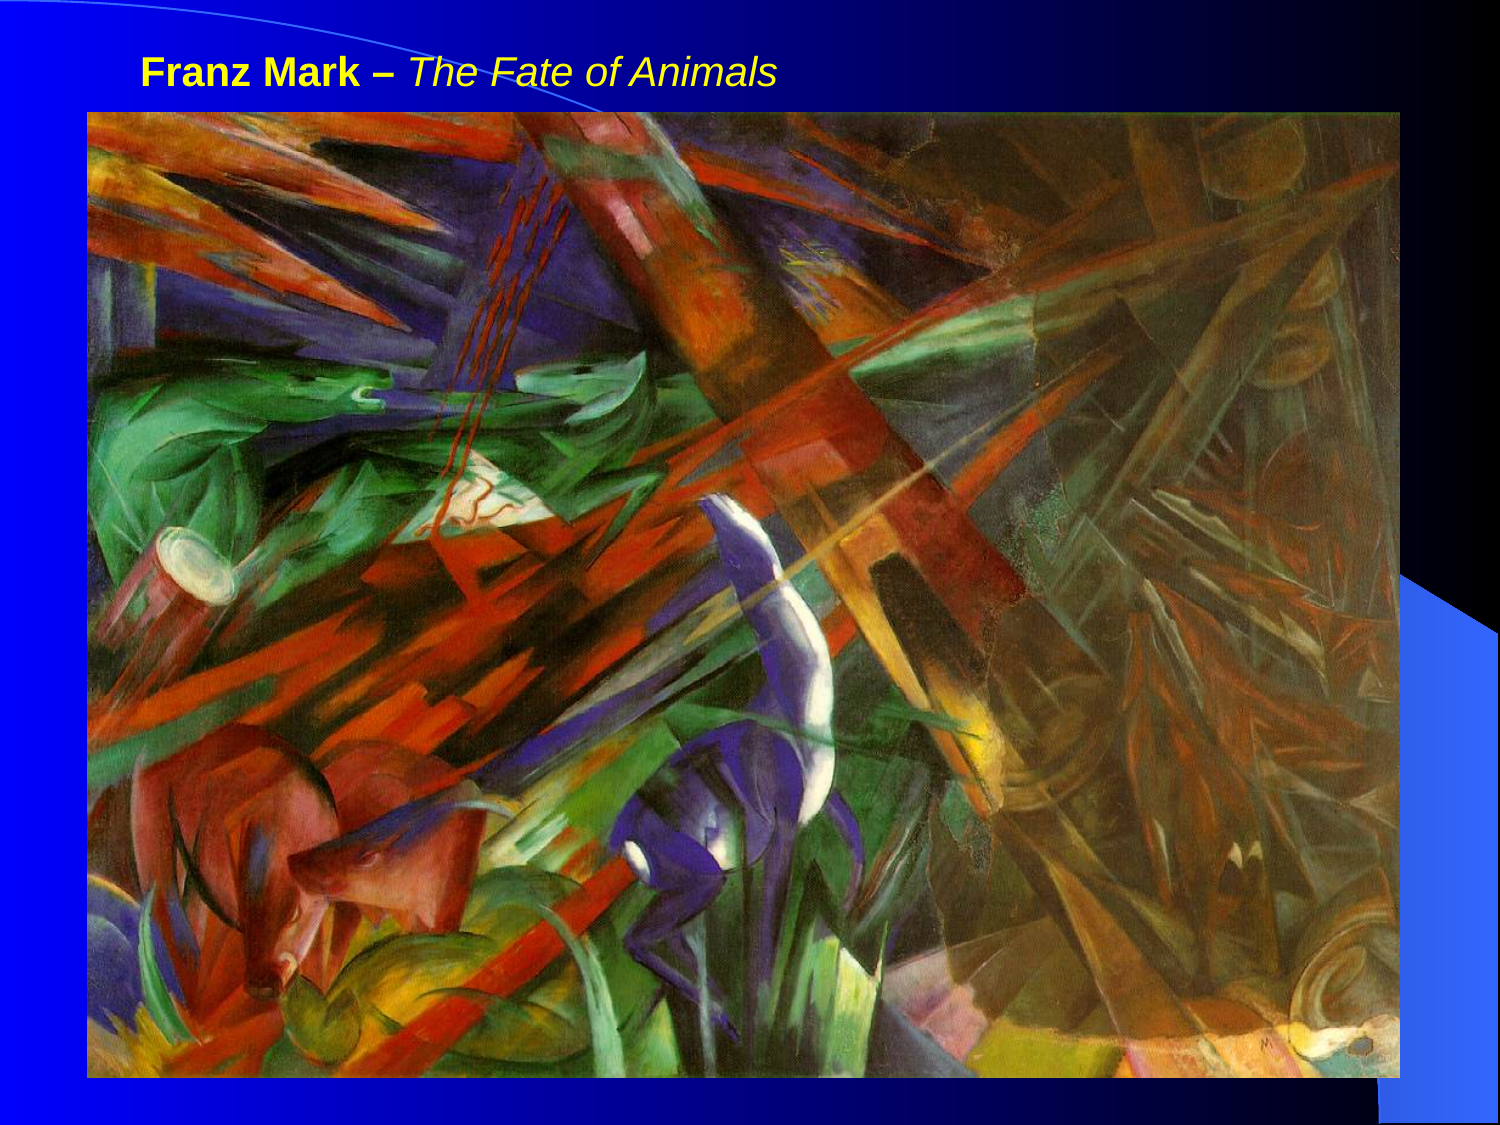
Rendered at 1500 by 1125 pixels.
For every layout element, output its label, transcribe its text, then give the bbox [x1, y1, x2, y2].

text_box Franz Mark – The Fate of Animals [125, 37, 794, 103]
picture [87, 112, 1401, 1078]
